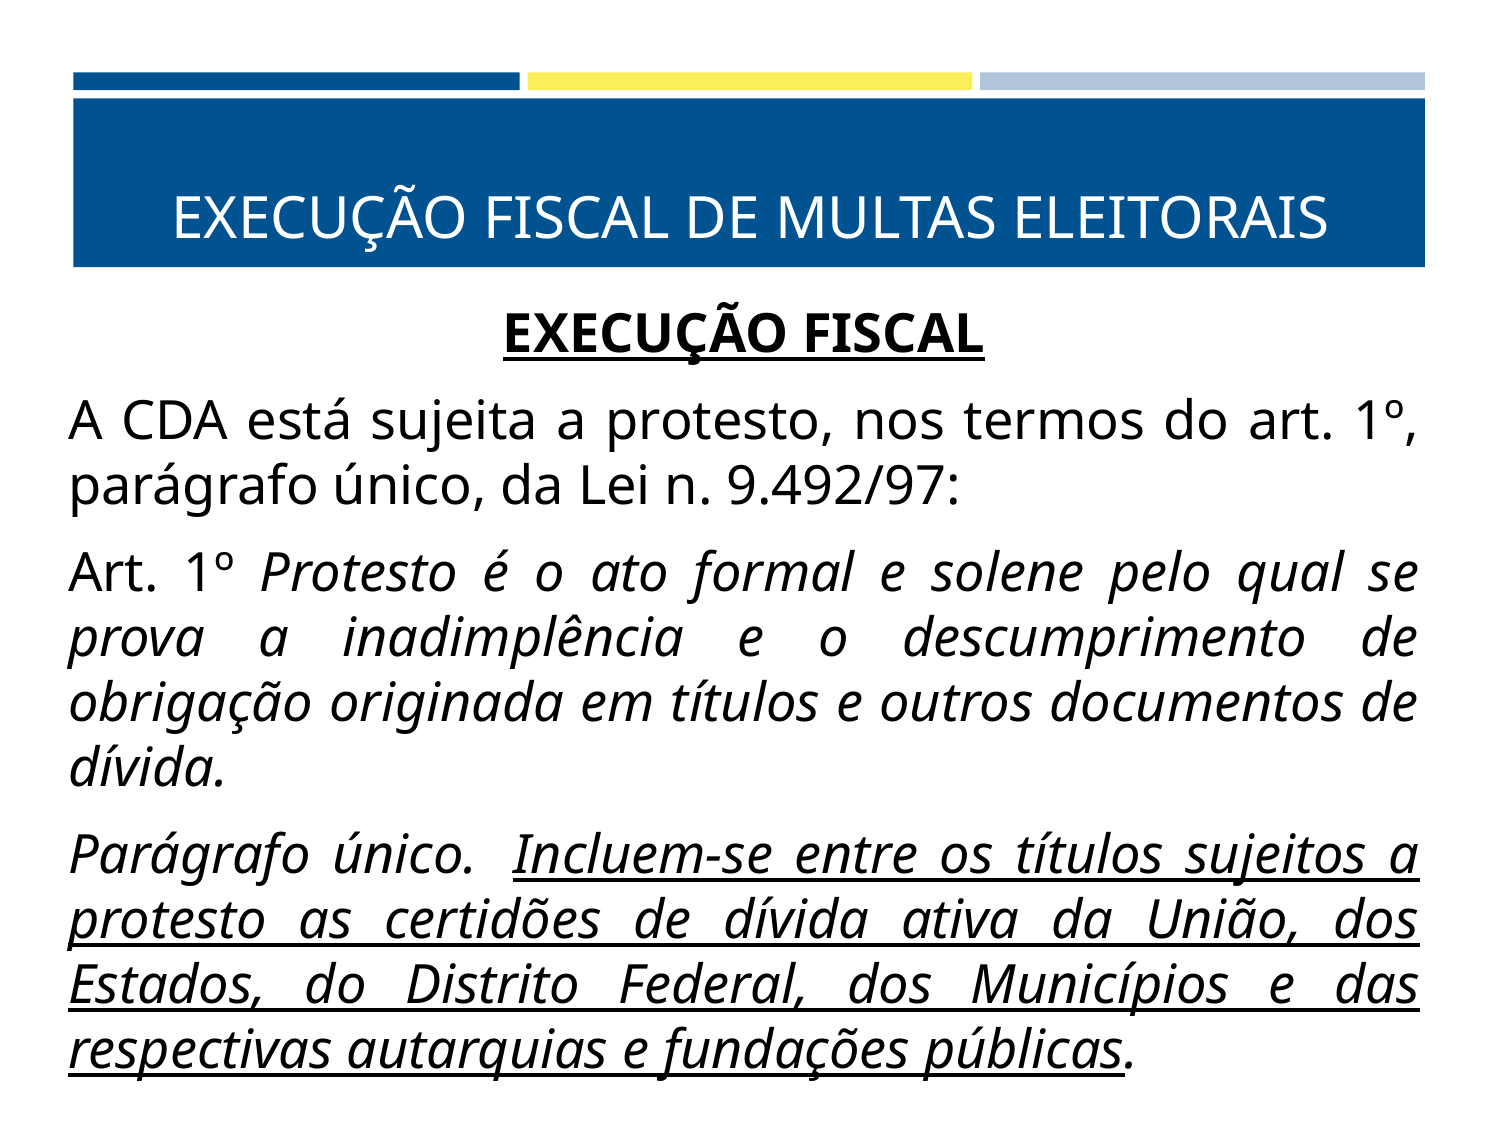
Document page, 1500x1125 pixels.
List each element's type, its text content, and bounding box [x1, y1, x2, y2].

list EXECUÇÃO FISCAL A CDA está sujeita a protesto, nos termos do art. 1º, parágrafo único, da Lei n. 9.492/97: Art. 1º Protesto é o ato formal e solene pelo qual se prova a inadimplência e o descumprimento de obrigação originada em títulos e outros documentos de dívida. Parágrafo único. Incluem-se entre os títulos sujeitos a protesto as certidões de dívida ativa da União, dos Estados, do Distrito Federal, dos Municípios e das respectivas autarquias e fundações públicas. [53, 290, 1436, 1094]
title EXECUÇÃO FISCAL DE MULTAS ELEITORAIS [95, 112, 1406, 259]
